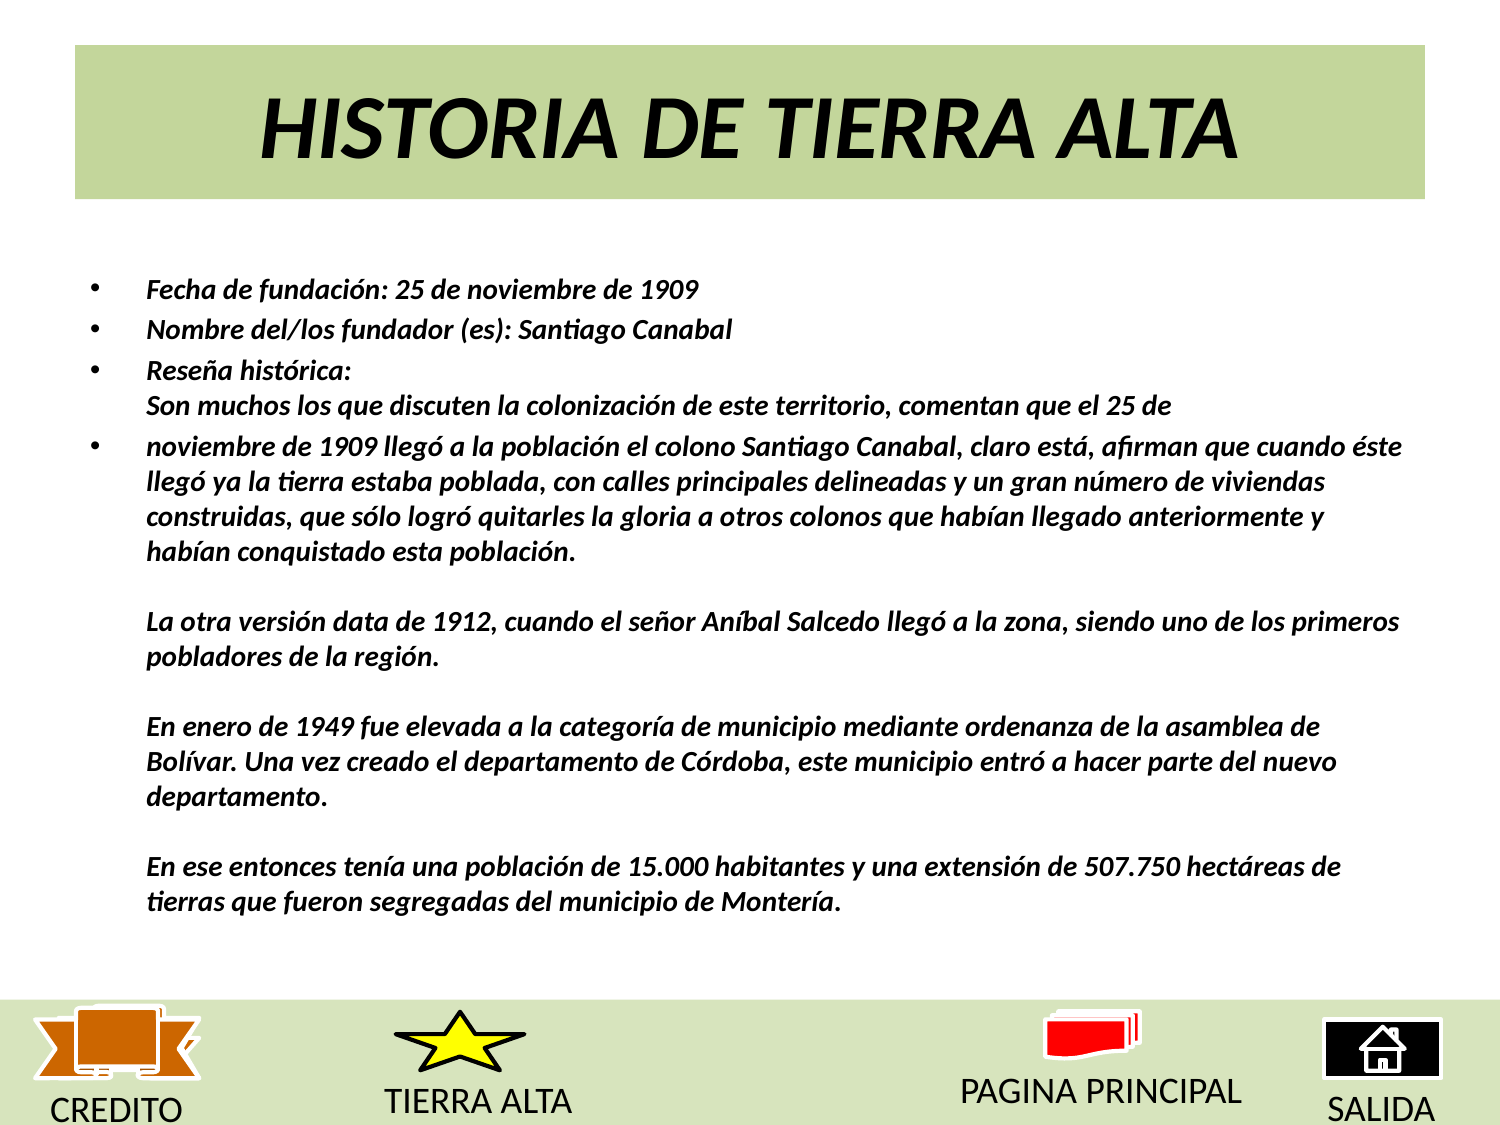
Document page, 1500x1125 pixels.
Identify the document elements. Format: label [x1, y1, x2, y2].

text_box [0, 997, 1500, 1125]
title [75, 45, 1425, 200]
list [75, 262, 1425, 973]
